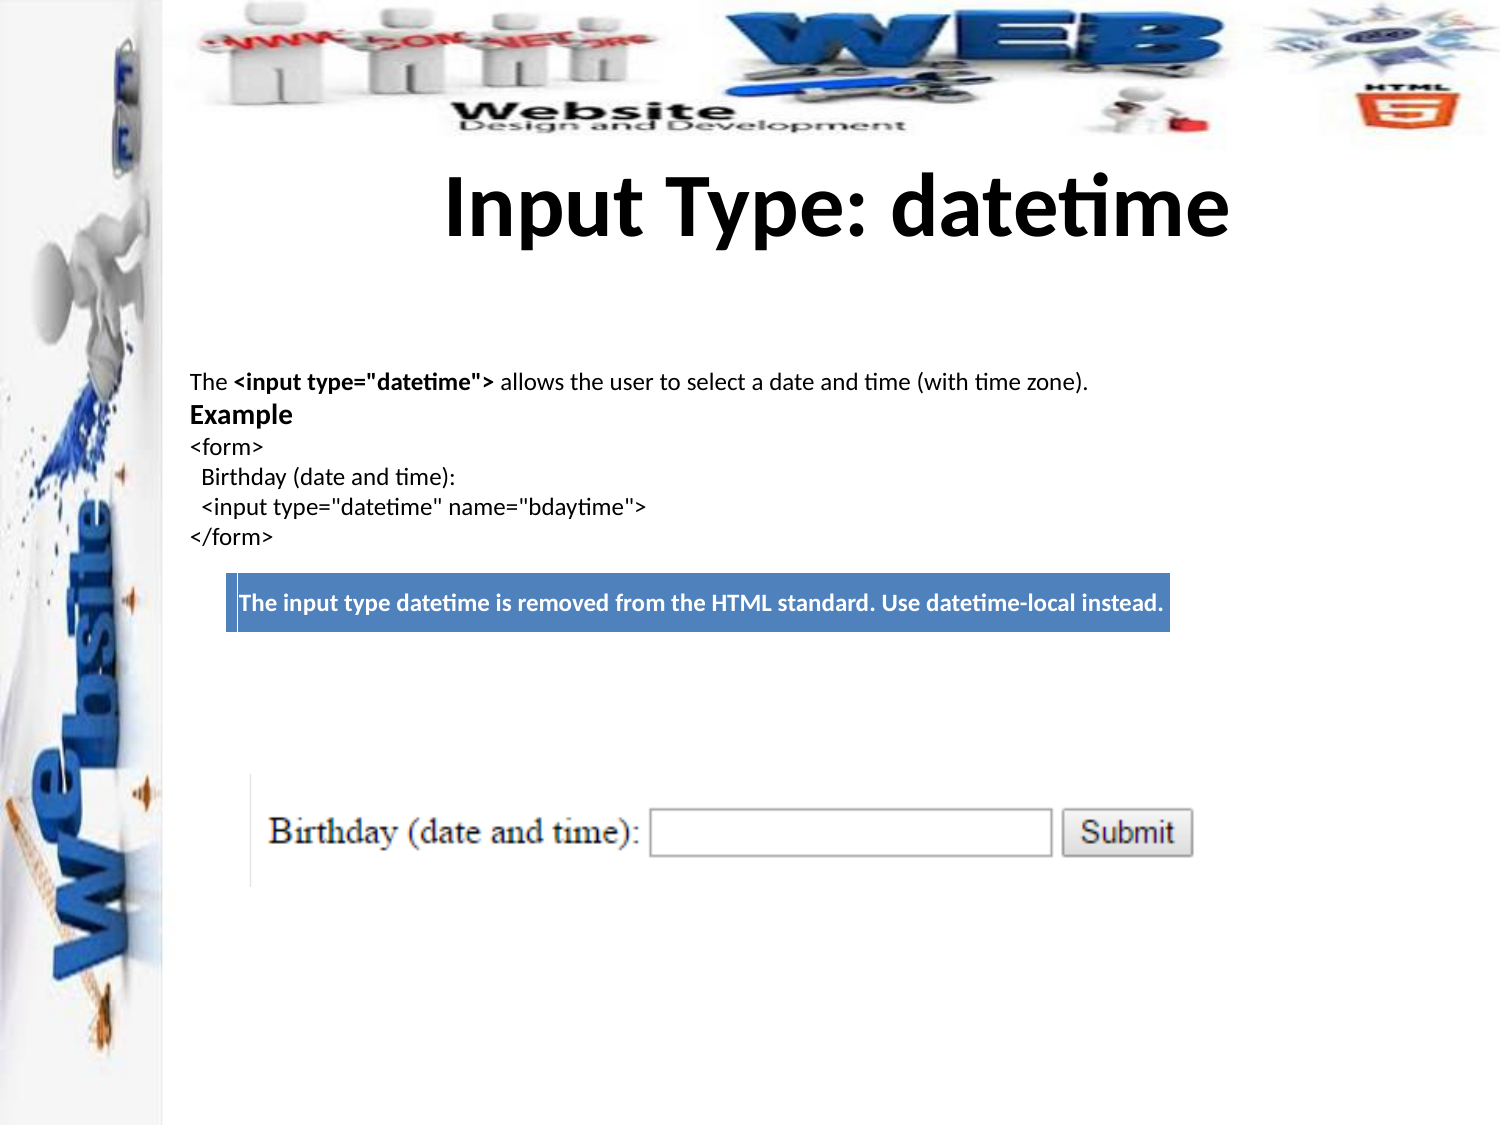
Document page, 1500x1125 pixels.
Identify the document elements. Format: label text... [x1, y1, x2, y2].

table_header The input type datetime is removed from the HTML standard. Use datetime-local instead. [238, 603, 1170, 632]
table_header [226, 603, 237, 632]
title Input Type: datetime [162, 137, 1500, 263]
text_box The <input type="datetime"> allows the user to select a date and time (with time zone). Example <form> Birthday (date and time): <input type="datetime" name="bdaytime"> </form> [174, 357, 1500, 603]
picture [0, 0, 1500, 1125]
